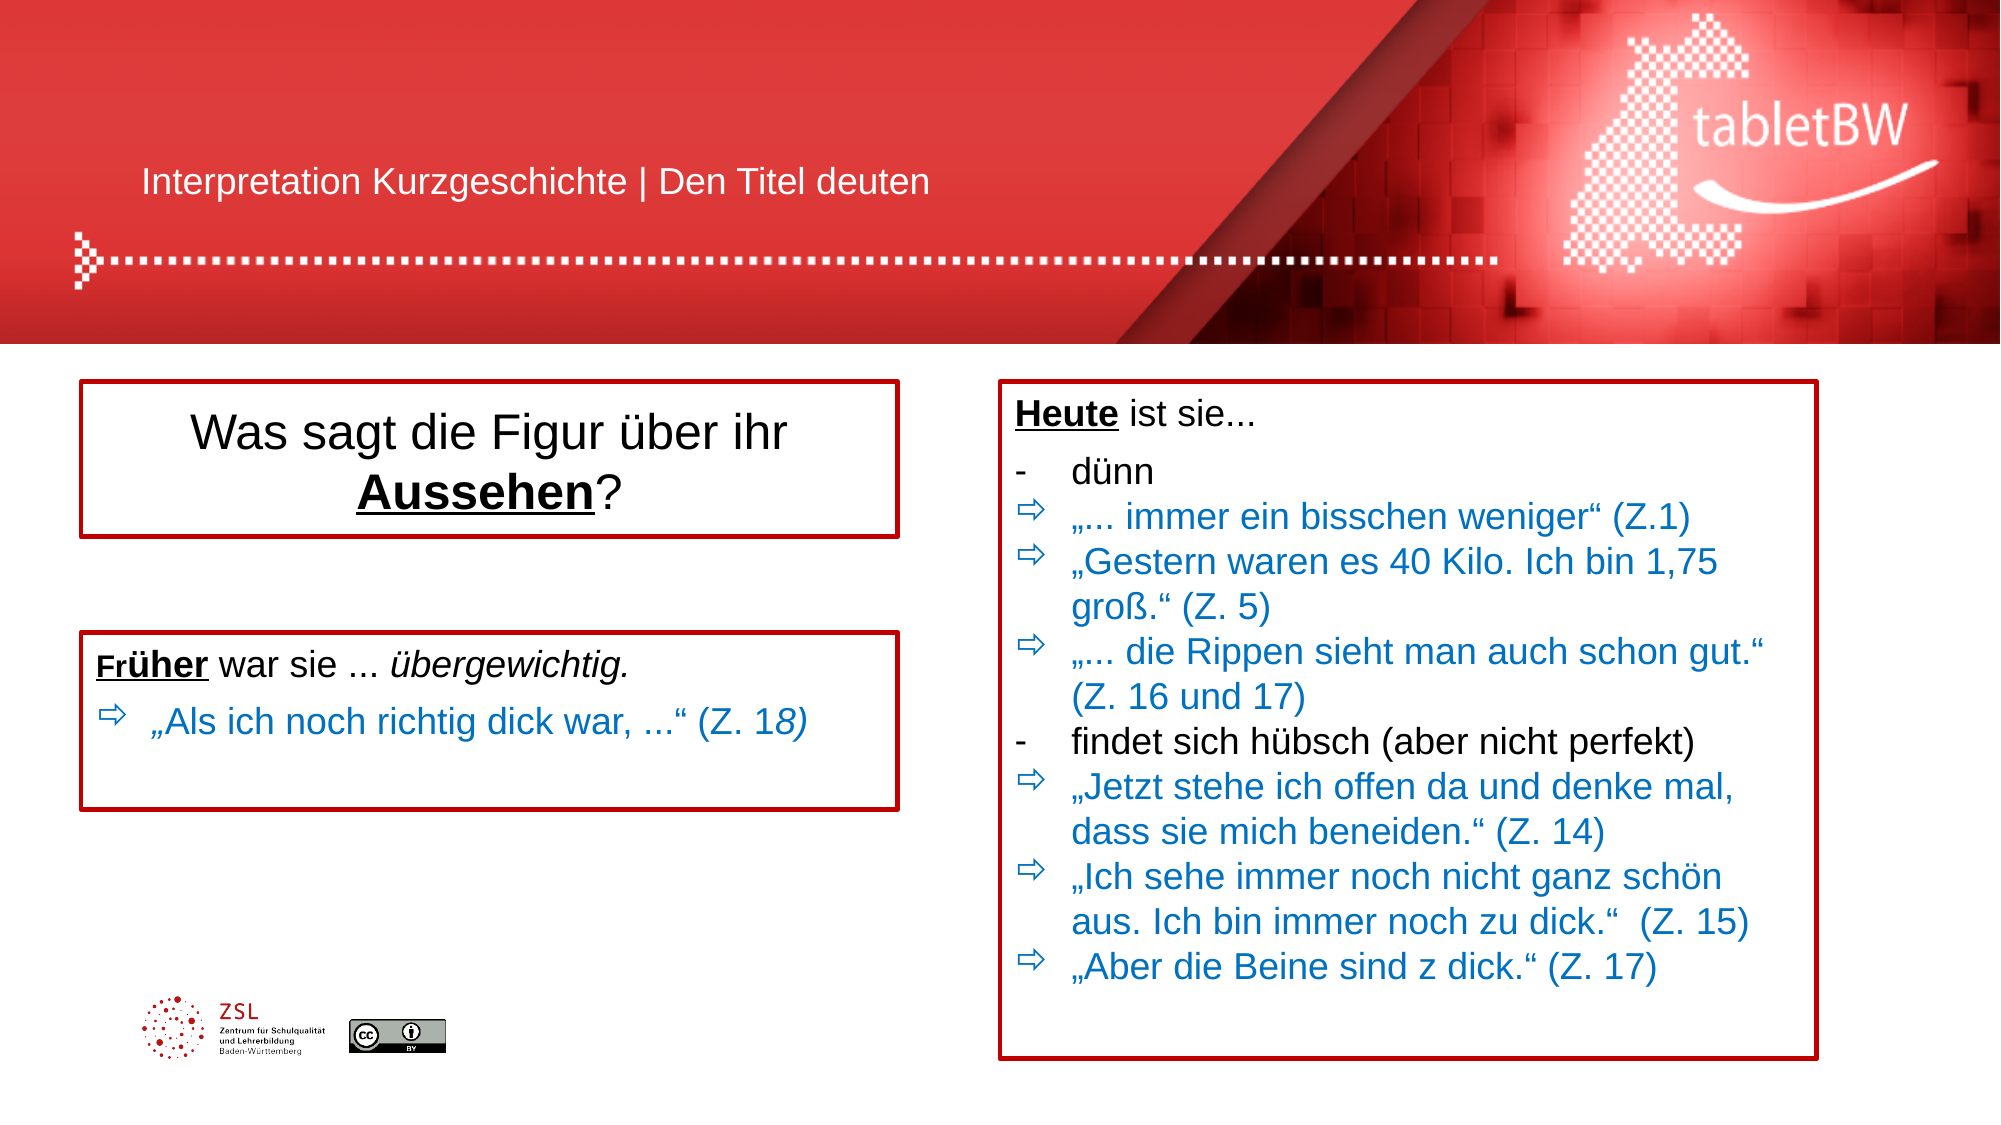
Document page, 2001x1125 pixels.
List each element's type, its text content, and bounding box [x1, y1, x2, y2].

text_box Was sagt die Figur über ihr Aussehen? [80, 381, 898, 537]
text_box Heute ist sie... dünn „... immer ein bisschen weniger“ (Z.1) „Gestern waren es 40 Kilo. Ich bin 1,75 groß.“ (Z. 5) „... die Rippen sieht man auch schon gut.“ (Z. 16 und 17) findet sich hübsch (aber nicht perfekt) „Jetzt stehe ich offen da und denke mal, dass sie mich beneiden.“ (Z. 14) „Ich sehe immer noch nicht ganz schön aus. Ich bin immer noch zu dick.“ (Z. 15) „Aber die Beine sind z dick.“ (Z. 17) [999, 381, 1817, 1059]
text_box Früher war sie ... übergewichtig. „Als ich noch richtig dick war, ...“ (Z. 18) [80, 632, 898, 810]
picture [0, 0, 2000, 344]
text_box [126, 980, 1783, 1059]
